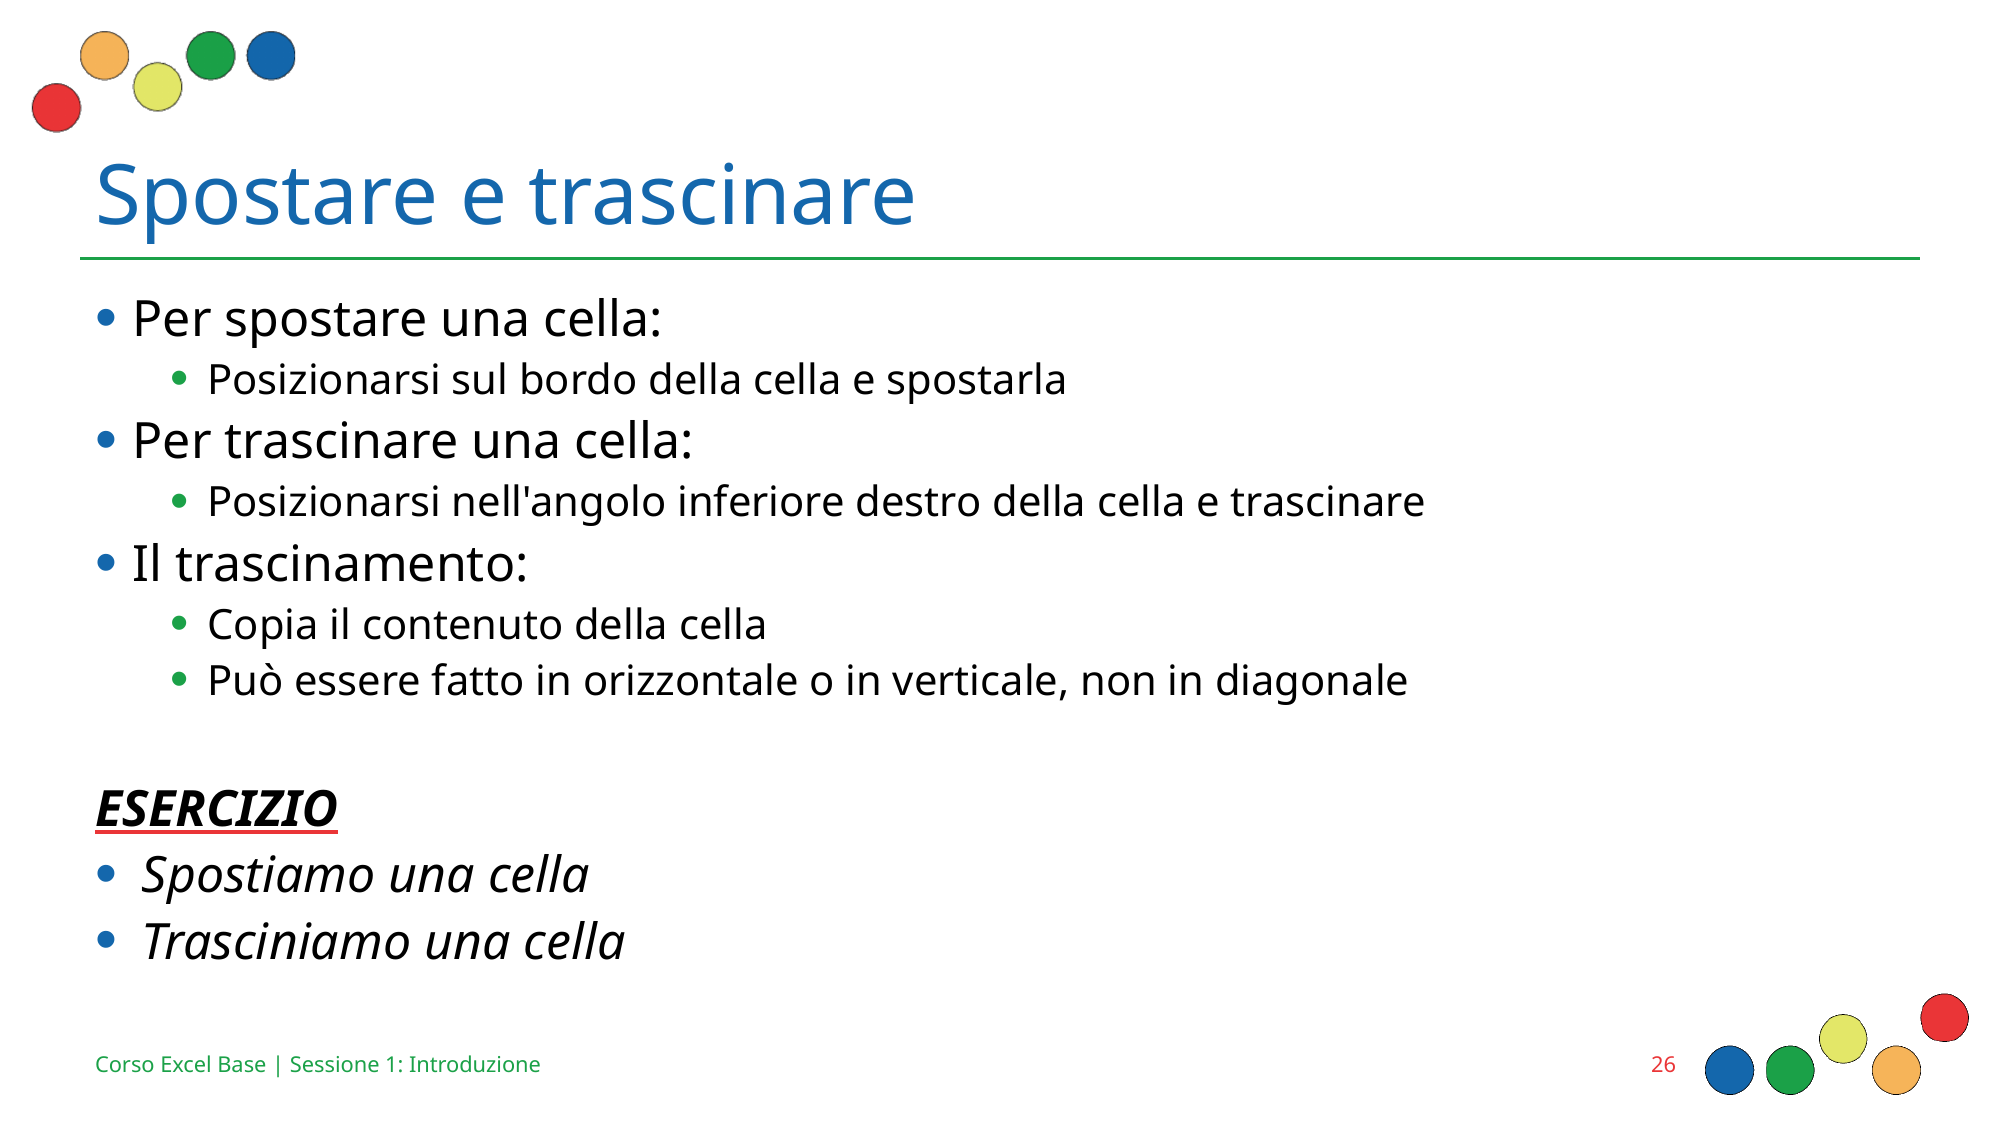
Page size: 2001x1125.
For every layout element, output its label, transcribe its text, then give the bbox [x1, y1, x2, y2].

picture [1704, 990, 1971, 1096]
slide_number 26 [1583, 1035, 1692, 1096]
footer Corso Excel Base | Sessione 1: Introduzione [80, 1035, 1571, 1096]
picture [29, 30, 295, 135]
title Spostare e trascinare [80, 123, 1920, 259]
list Per spostare una cella: Posizionarsi sul bordo della cella e spostarla Per trascinare una cella: Posizionarsi nell'angolo inferiore destro della cella e trascinare Il trascinamento: Copia il contenuto della cella Può essere fatto in orizzontale o in verticale, non in diagonale ESERCIZIO Spostiamo una cella Trasciniamo una cella [80, 278, 1920, 1011]
